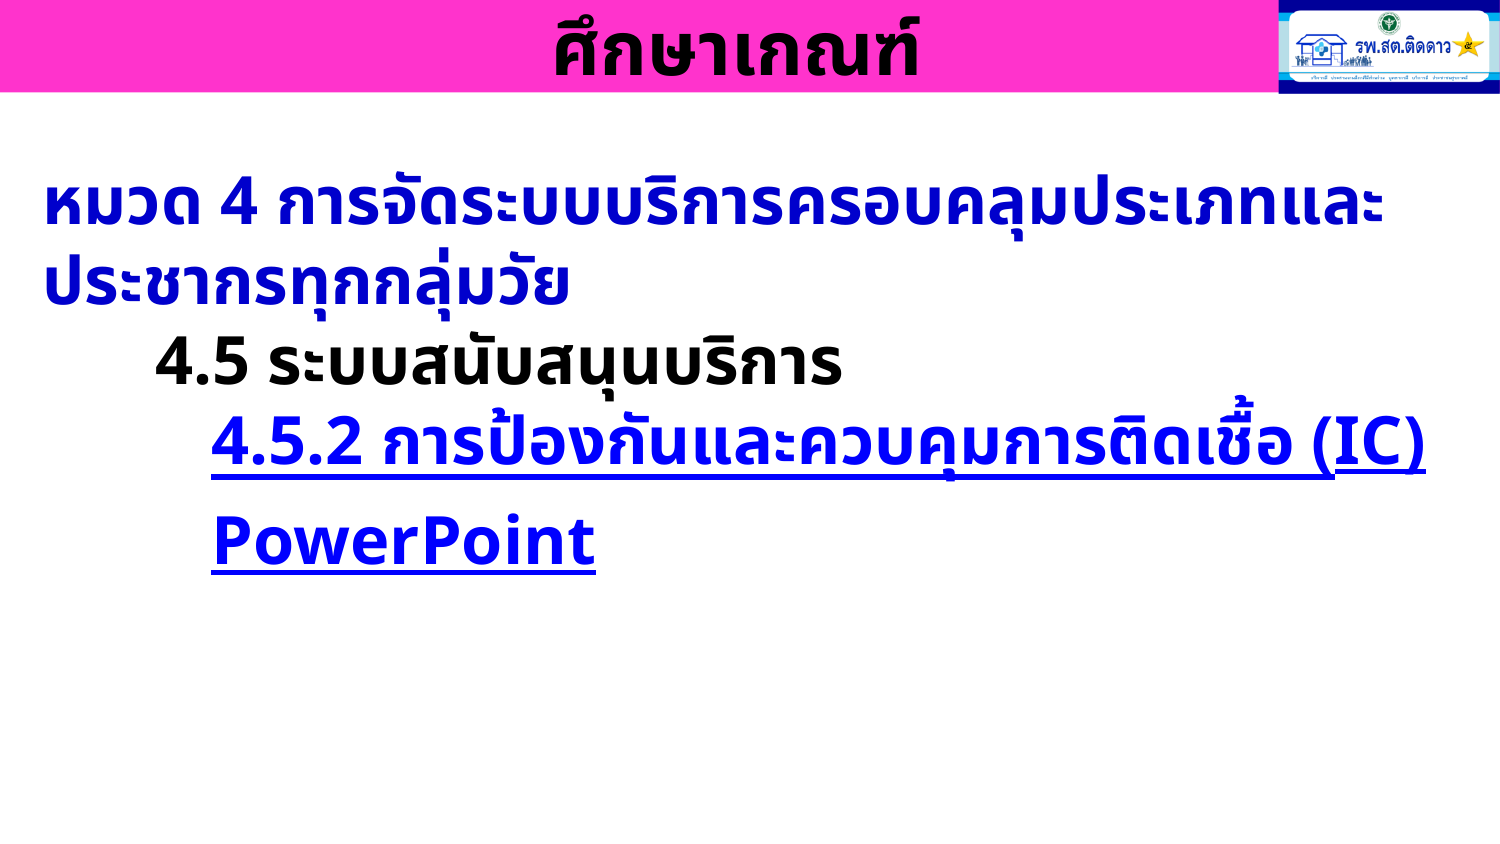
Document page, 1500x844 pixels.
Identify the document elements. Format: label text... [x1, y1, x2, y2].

text_box [0, 0, 195, 93]
text_box หมวด 4 การจัดระบบบริการครอบคลุมประเภทและประชากรทุกกลุ่มวัย 4.5 ระบบสนับสนุนบริการ 4.5.2 การป้องกันและควบคุมการติดเชื้อ (IC) PowerPoint [31, 152, 1469, 595]
text_box ศึกษาเกณฑ์ [195, 0, 1276, 97]
picture [1278, 0, 1500, 94]
